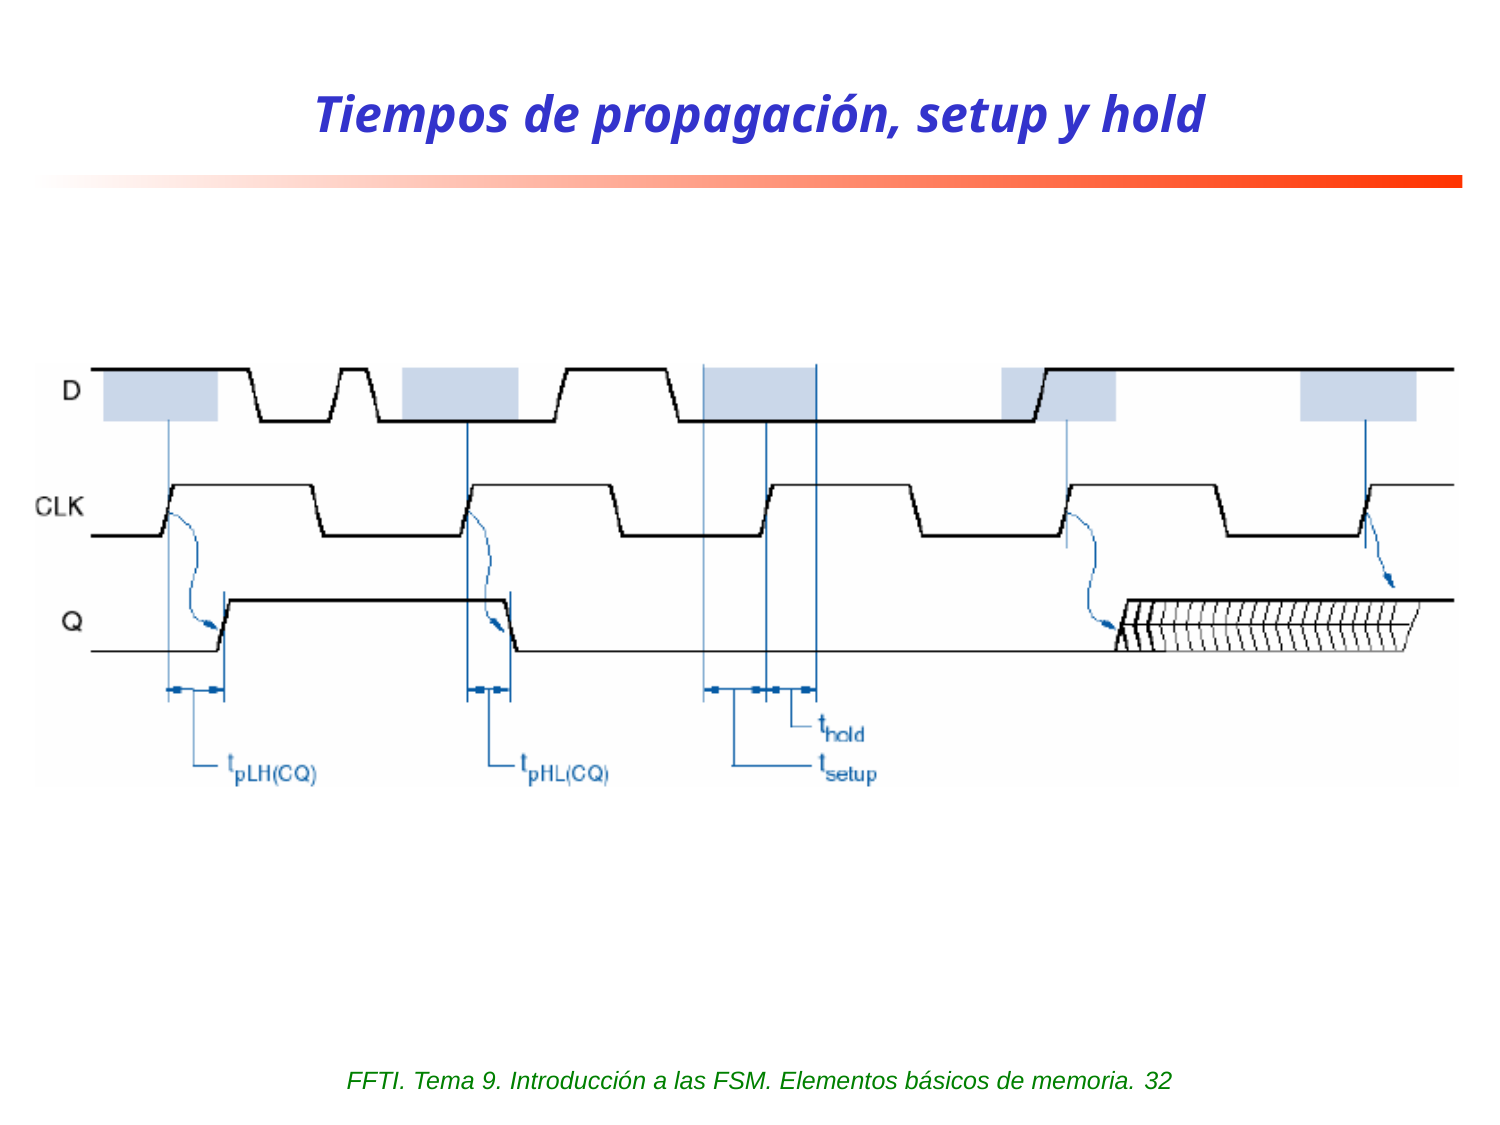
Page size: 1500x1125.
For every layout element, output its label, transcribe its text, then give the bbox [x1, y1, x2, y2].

title Tiempos de propagación, setup y hold [68, 49, 1451, 176]
footer FFTI. Tema 9. Introducción a las FSM. Elementos básicos de memoria. 32 [68, 1056, 1451, 1103]
picture [34, 343, 1476, 795]
